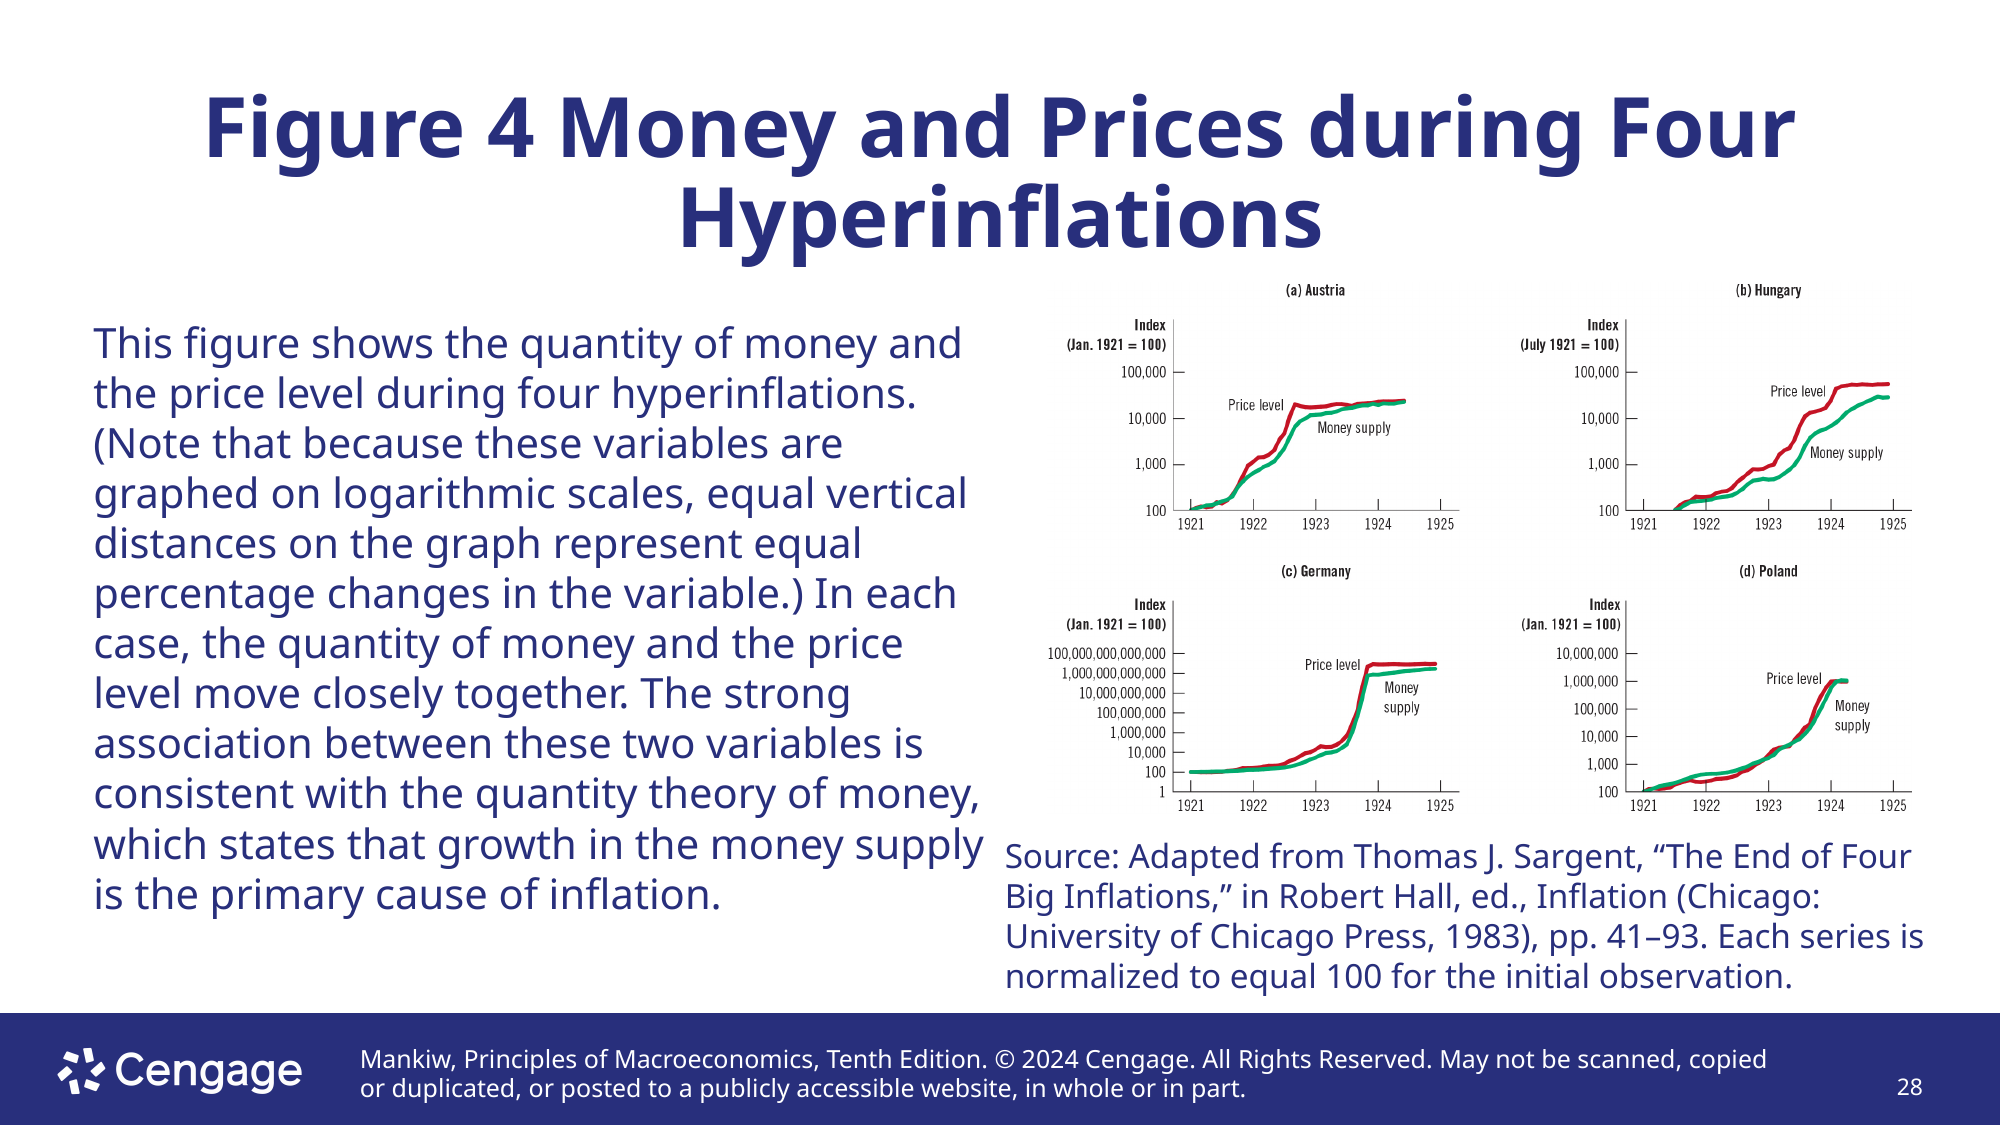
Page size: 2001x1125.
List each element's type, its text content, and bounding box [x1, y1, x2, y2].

title Figure 4 Money and Prices during Four Hyperinflations [78, 77, 1923, 278]
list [1047, 282, 1912, 814]
list This figure shows the quantity of money and the price level during four hyperinflations. (Note that because these variables are graphed on logarithmic scales, equal vertical distances on the graph represent equal percentage changes in the variable.) In each case, the quantity of money and the price level move closely together. The strong association between these two variables is consistent with the quantity theory of money, which states that growth in the money supply is the primary cause of inflation. [78, 309, 1000, 988]
picture [30, 1020, 329, 1122]
list Source: Adapted from Thomas J. Sargent, “The End of Four Big Inflations,” in Robert Hall, ed., Inflation (Chicago: University of Chicago Press, 1983), pp. 41–93. Each series is normalized to equal 100 for the initial observation. [989, 827, 1970, 1001]
